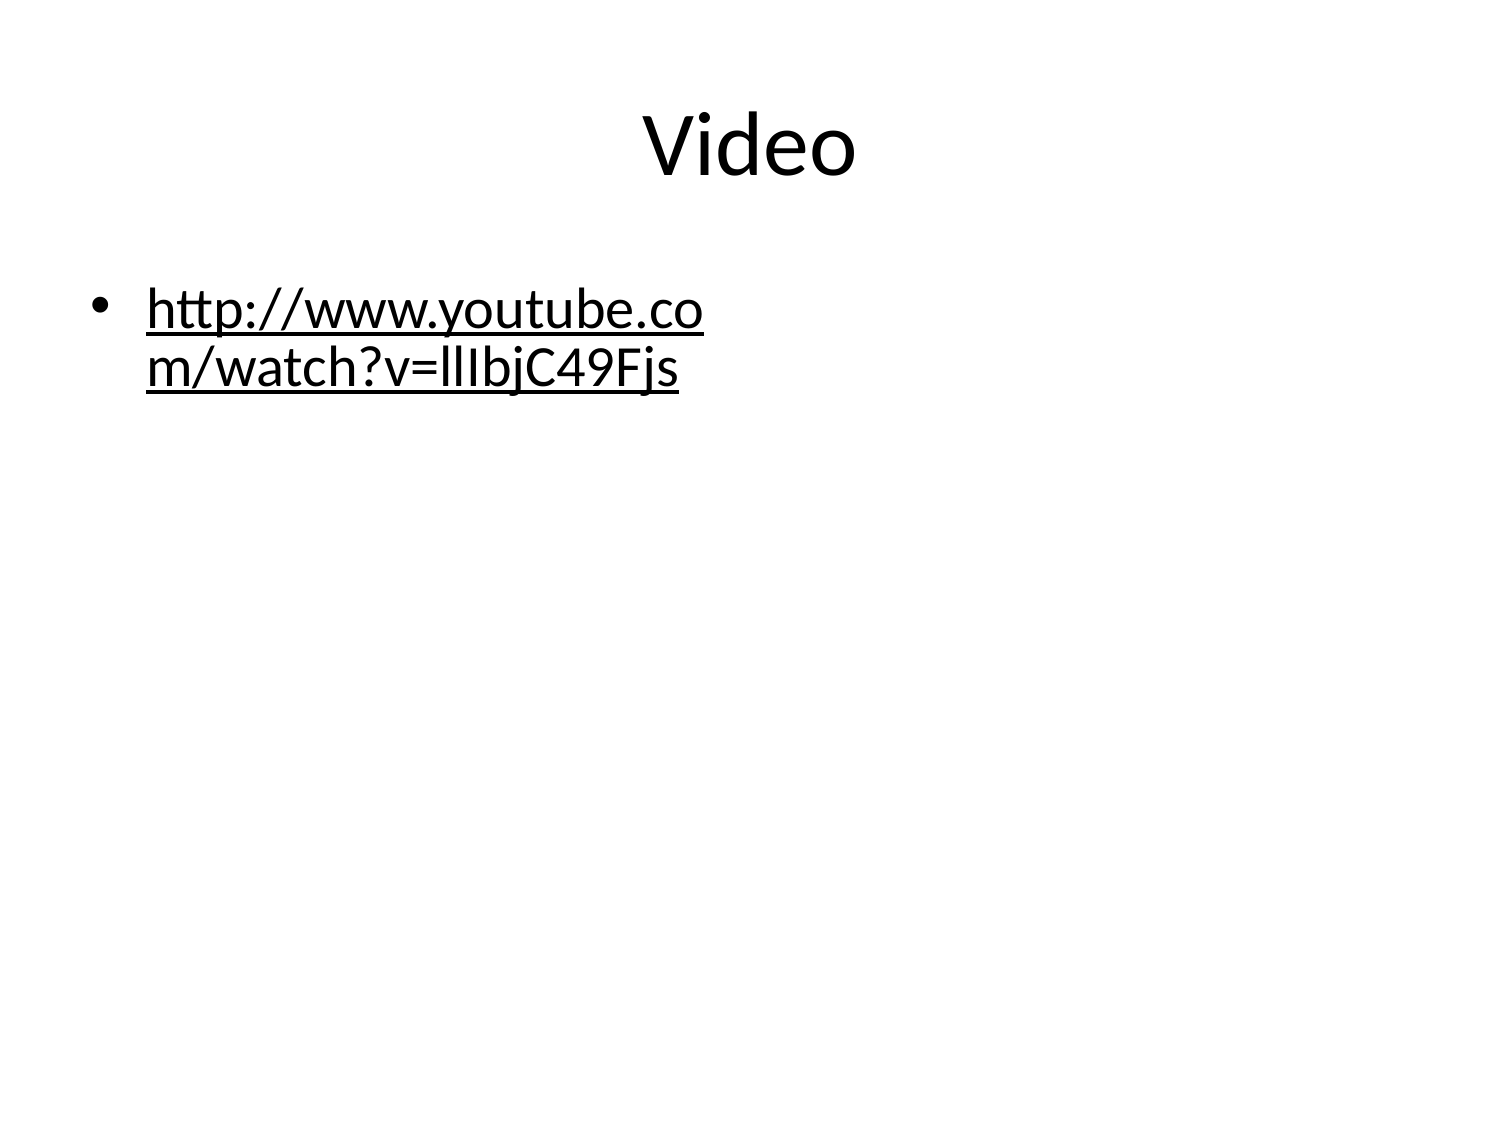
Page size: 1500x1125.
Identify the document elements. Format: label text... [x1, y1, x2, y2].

title Video [75, 45, 1425, 233]
list http://www.youtube.com/watch?v=llIbjC49Fjs [75, 262, 738, 1005]
